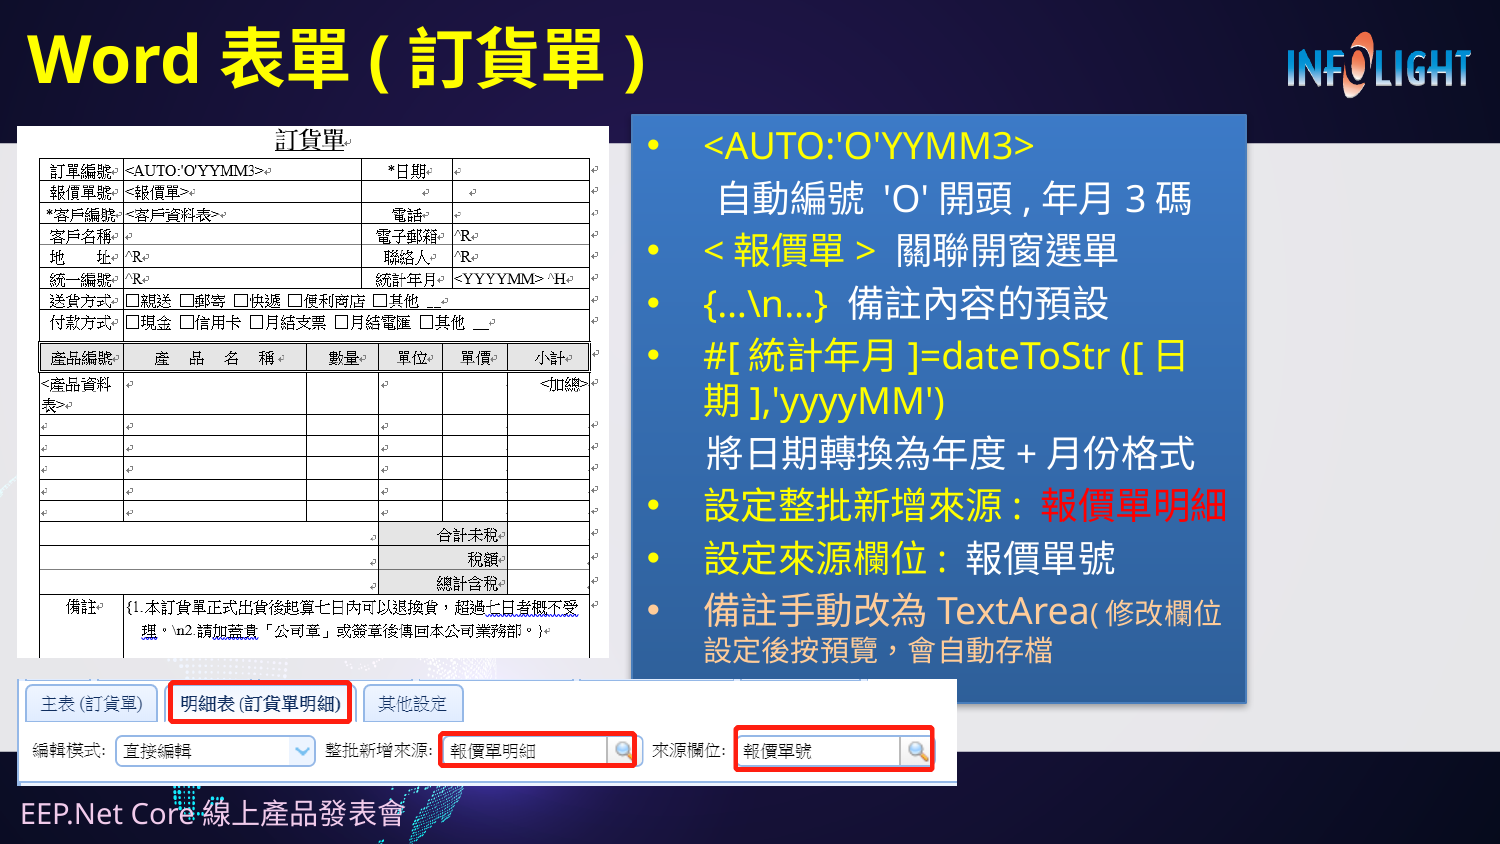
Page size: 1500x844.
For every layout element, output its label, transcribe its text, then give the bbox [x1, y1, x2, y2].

title Word表單(訂貨單) [12, 0, 1363, 128]
list <AUTO:'O'YYMM3> 自動編號 'O'開頭,年月3碼 <報價單> 關聯開窗選單 {…\n…} 備註內容的預設 #[統計年月]=dateToStr ([日期],'yyyyMM') 將日期轉換為年度+月份格式 設定整批新增來源: 報價單明細 設定來源欄位: 報價單號 備註手動改為TextArea(修改欄位設定後按預覽，會自動存檔 ) [631, 114, 1247, 704]
picture [0, 0, 1500, 844]
